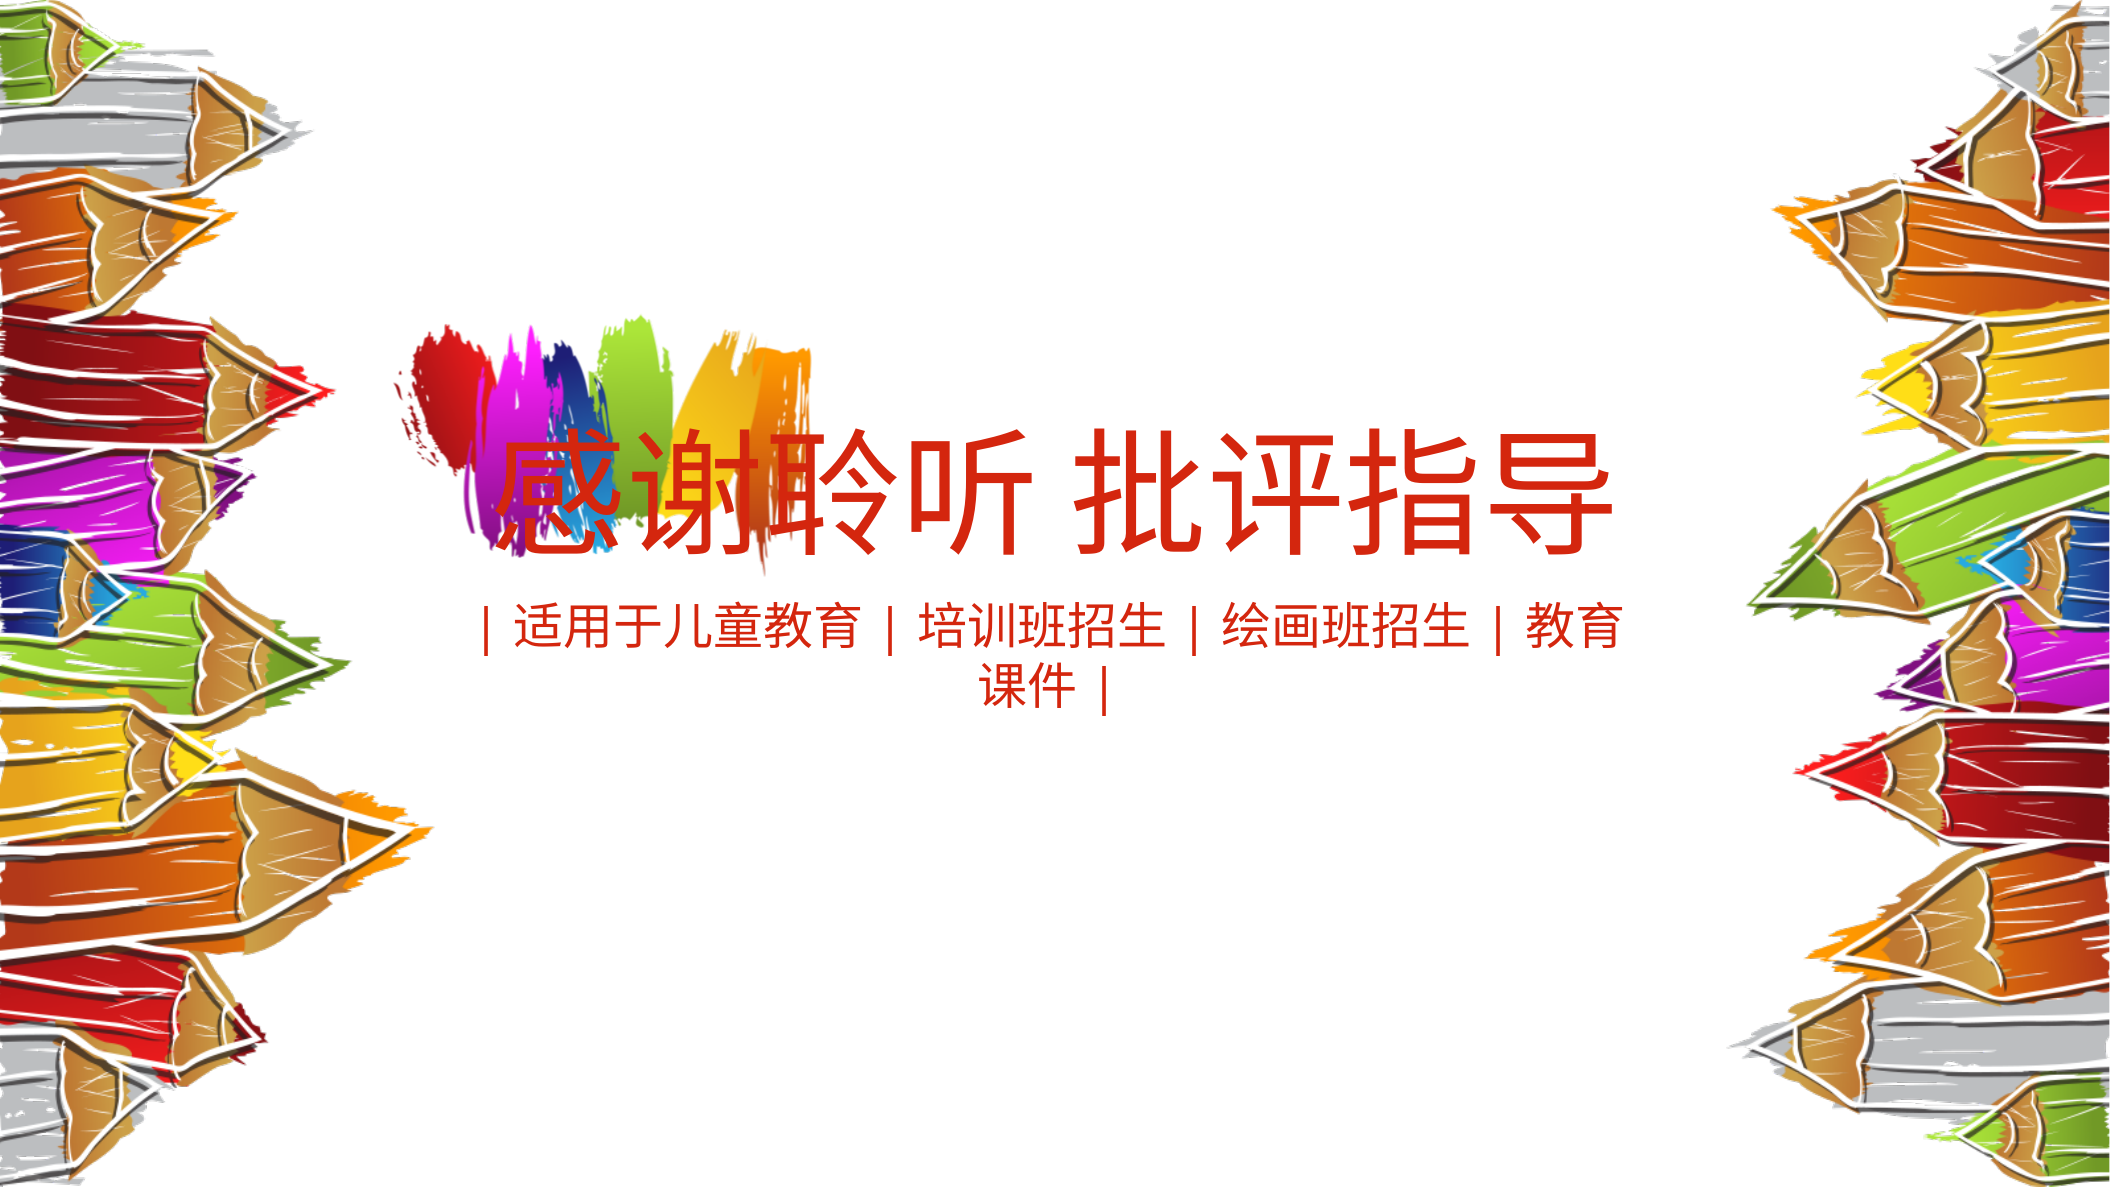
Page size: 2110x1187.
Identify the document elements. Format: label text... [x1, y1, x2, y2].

text_box |适用于儿童教育|培训班招生|绘画班招生|教育课件| [453, 587, 1657, 722]
picture [1715, 0, 2110, 1187]
picture [0, 0, 833, 1187]
text_box 感谢聆听 批评指导 [833, 399, 1699, 580]
